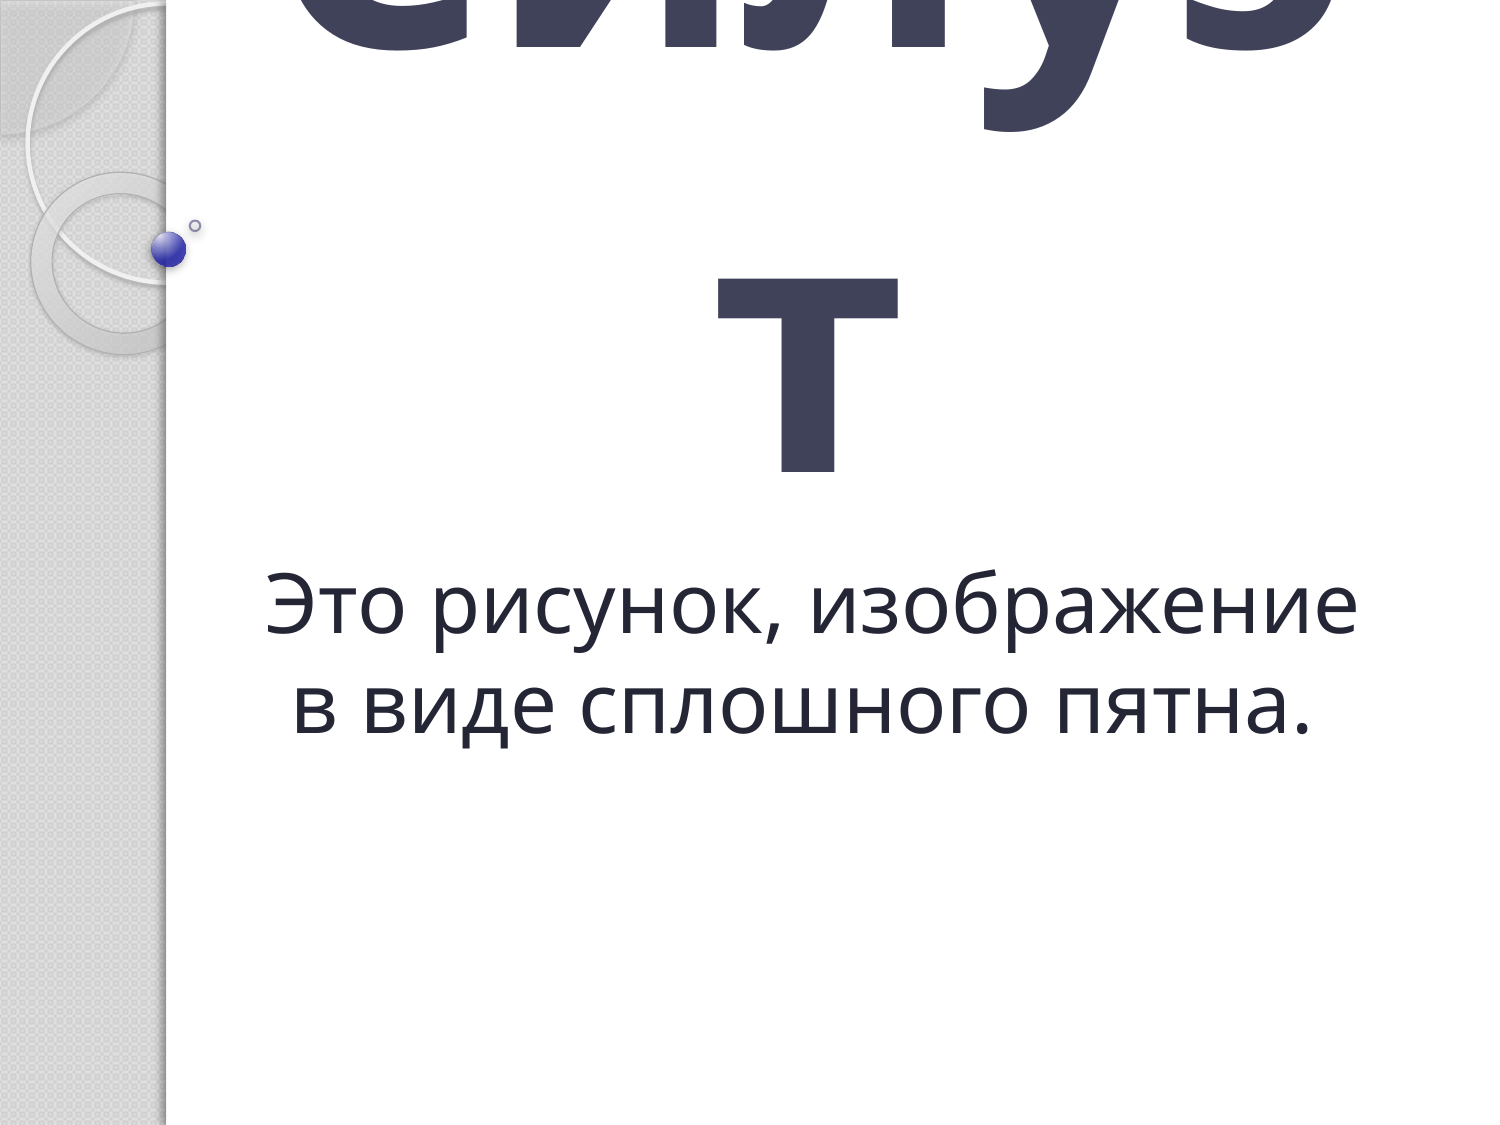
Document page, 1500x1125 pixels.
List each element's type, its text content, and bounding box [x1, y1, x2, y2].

subtitle Это рисунок, изображение в виде сплошного пятна. [234, 550, 1388, 1024]
title Силуэт [171, 149, 1446, 551]
